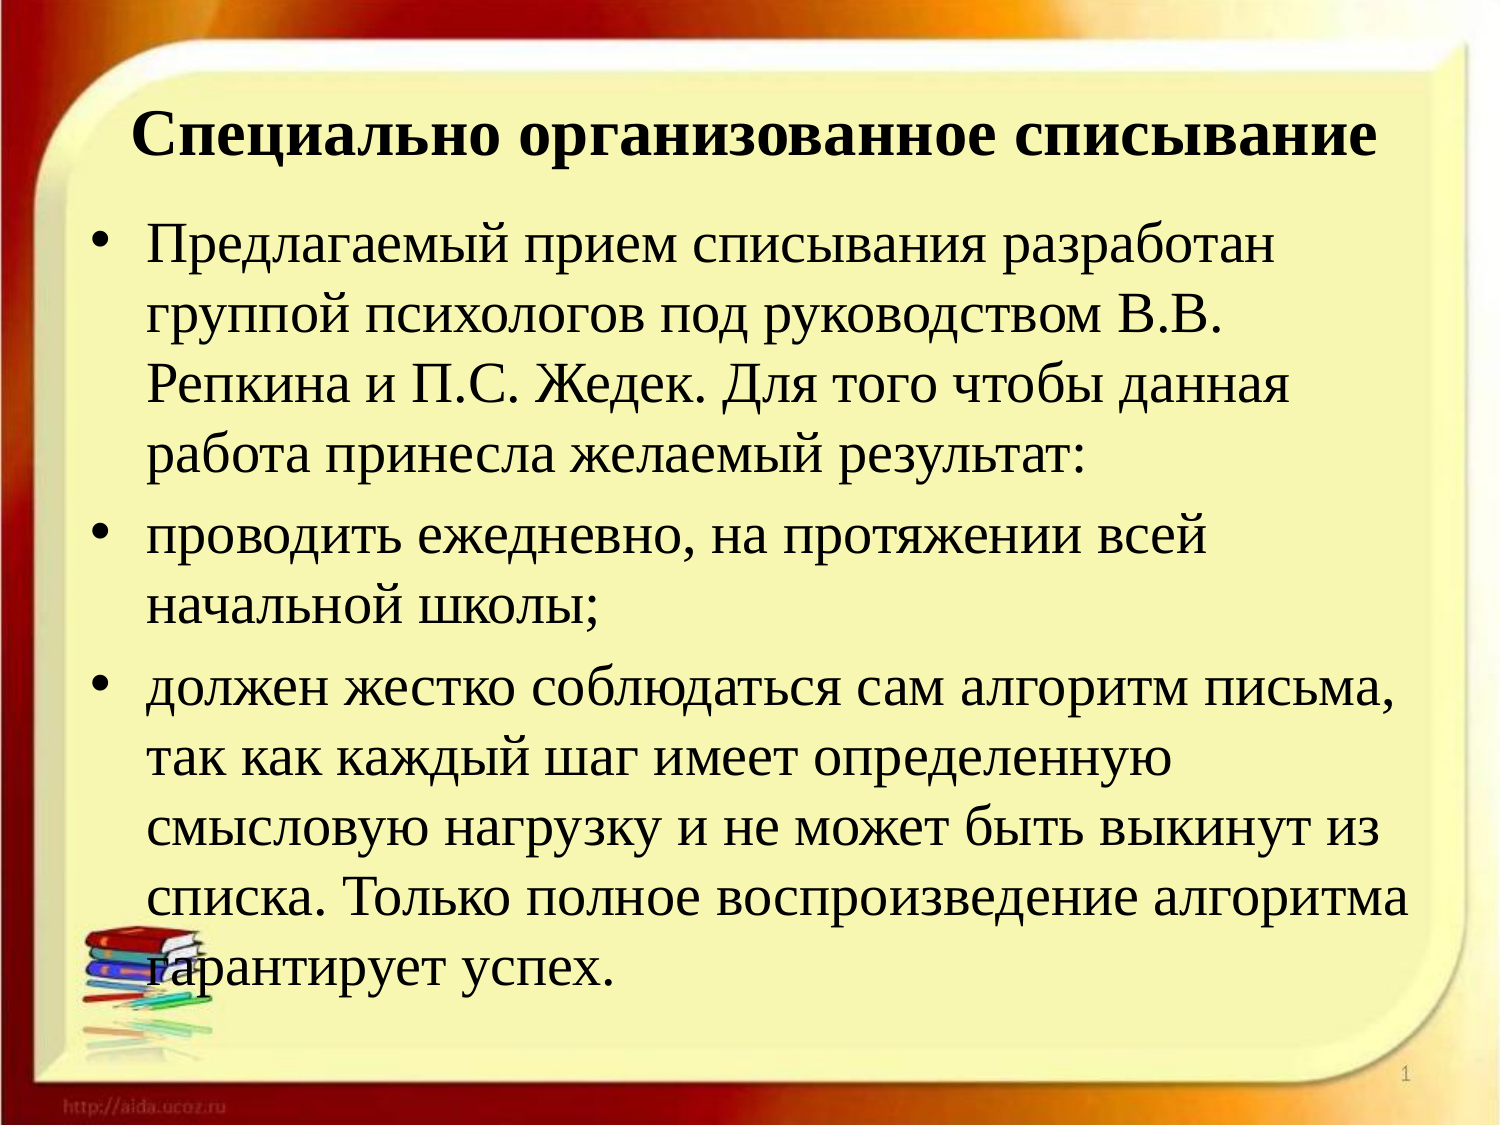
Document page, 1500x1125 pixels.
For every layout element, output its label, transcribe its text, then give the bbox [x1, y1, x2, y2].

list Предлагаемый прием списывания разработан группой психологов под руководством В.В. Репкина и П.С. Жедек. Для того чтобы данная работа принесла желаемый результат: проводить ежедневно, на протяжении всей начальной школы; должен жестко соблюдаться сам алгоритм письма, так как каждый шаг имеет определенную смысловую нагрузку и не может быть выкинут из списка. Только полное воспроизведение алгоритма гарантирует успех. [74, 196, 1426, 1006]
picture [0, 0, 1500, 1125]
title Специально организованное списывание [88, 74, 1439, 263]
